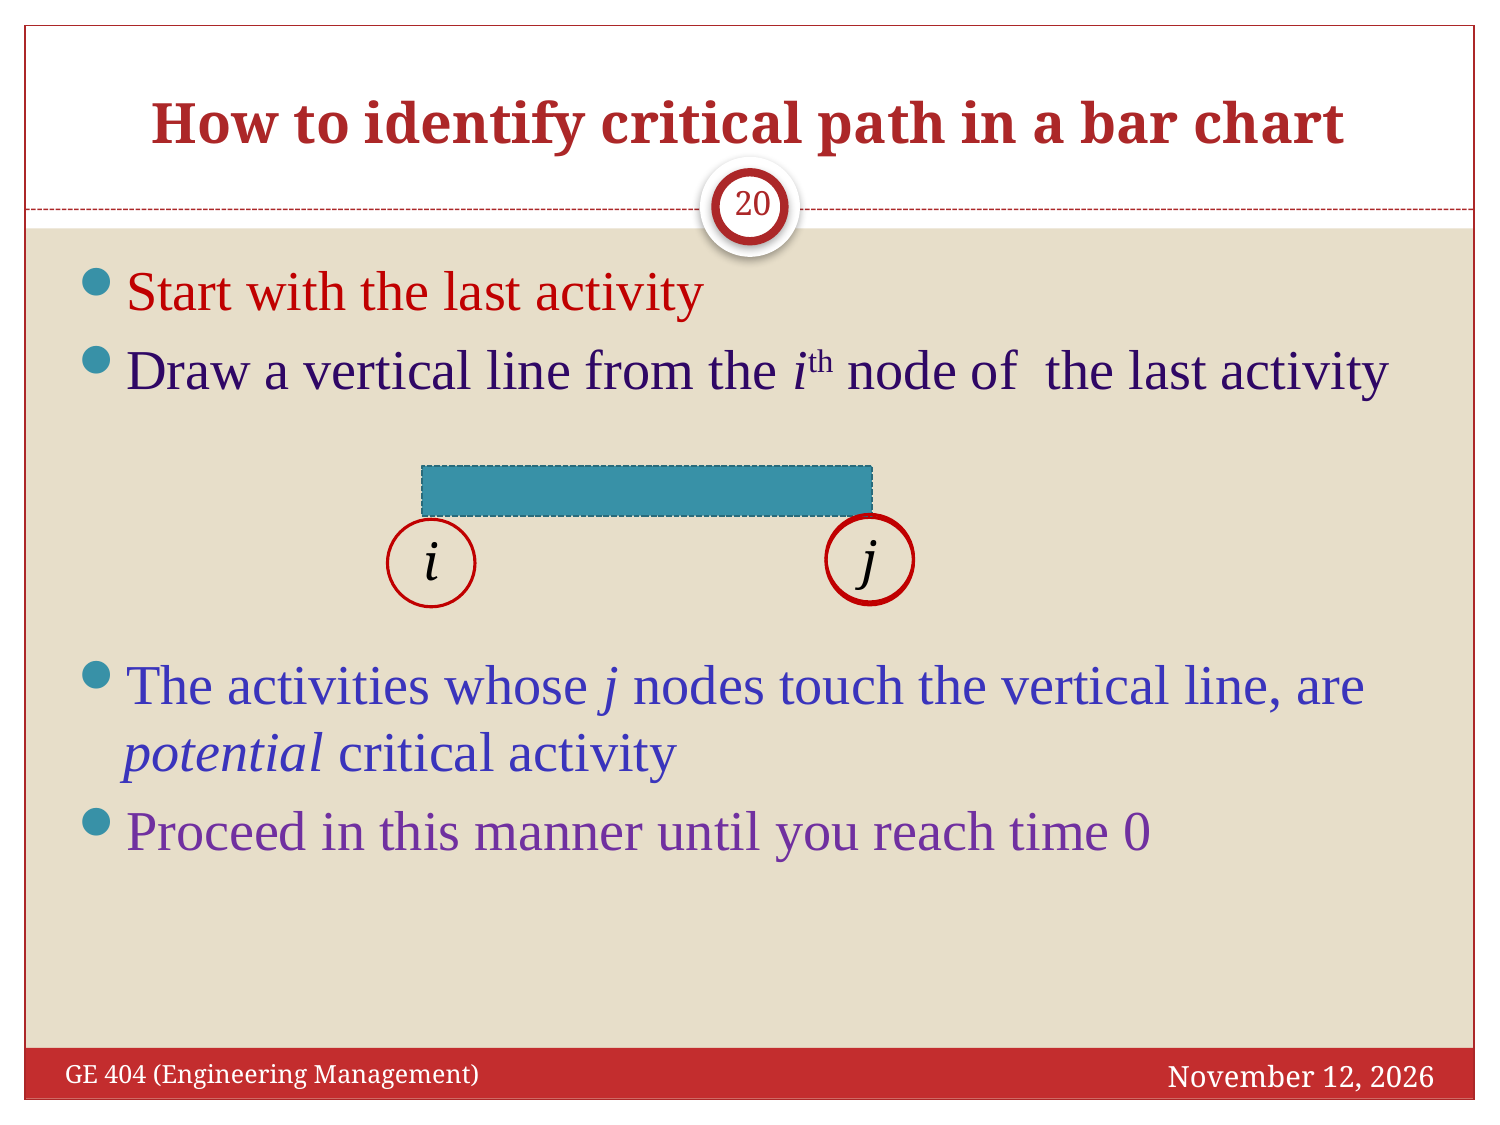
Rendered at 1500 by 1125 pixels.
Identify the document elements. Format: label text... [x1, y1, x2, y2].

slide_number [950, 1050, 1450, 1111]
footer GE 404 (Engineering Management) [50, 1051, 638, 1112]
list Start with the last activity Draw a vertical line from the ith node of the last activity The activities whose j nodes touch the vertical line, are potential critical activity Proceed in this manner until you reach time 0 [63, 246, 1459, 997]
slide_number 20 [715, 168, 791, 241]
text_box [387, 465, 917, 608]
title How to identify critical path in a bar chart [49, 37, 1450, 162]
